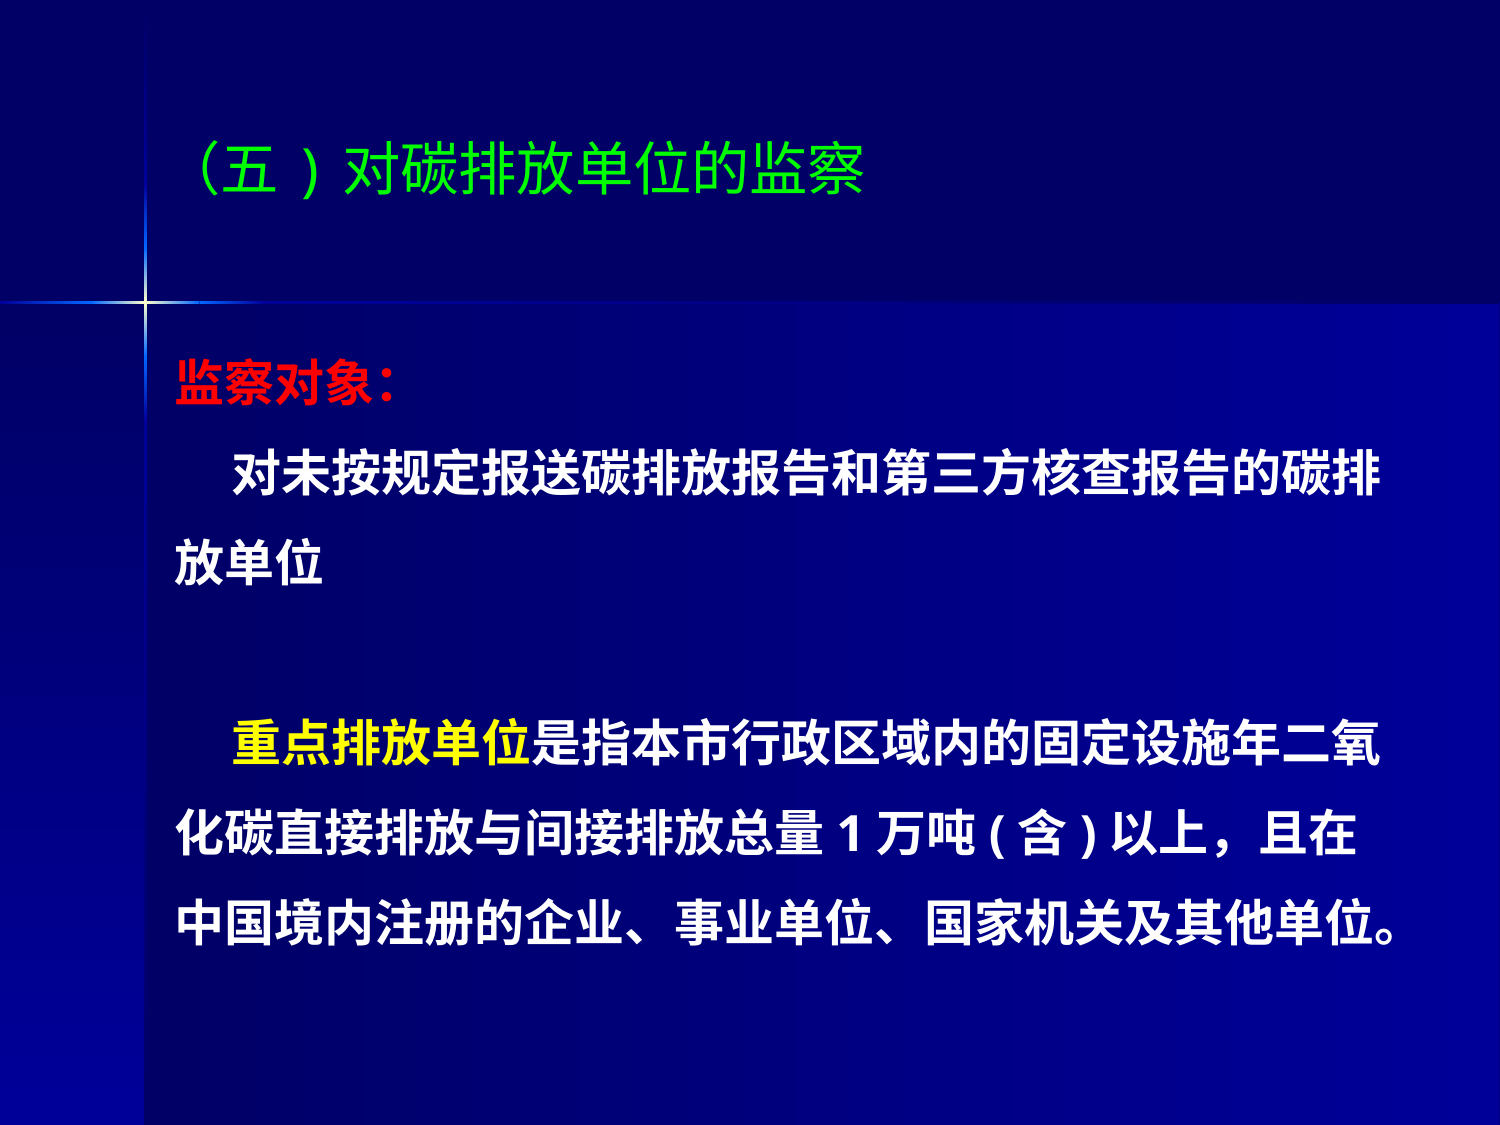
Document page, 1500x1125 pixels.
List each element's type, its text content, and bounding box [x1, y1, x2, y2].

list 监察对象： 对未按规定报送碳排放报告和第三方核查报告的碳排放单位 重点排放单位是指本市行政区域内的固定设施年二氧化碳直接排放与间接排放总量1万吨(含)以上，且在中国境内注册的企业、事业单位、国家机关及其他单位。 [159, 314, 1413, 1036]
title （五)对碳排放单位的监察 [147, 49, 1413, 286]
